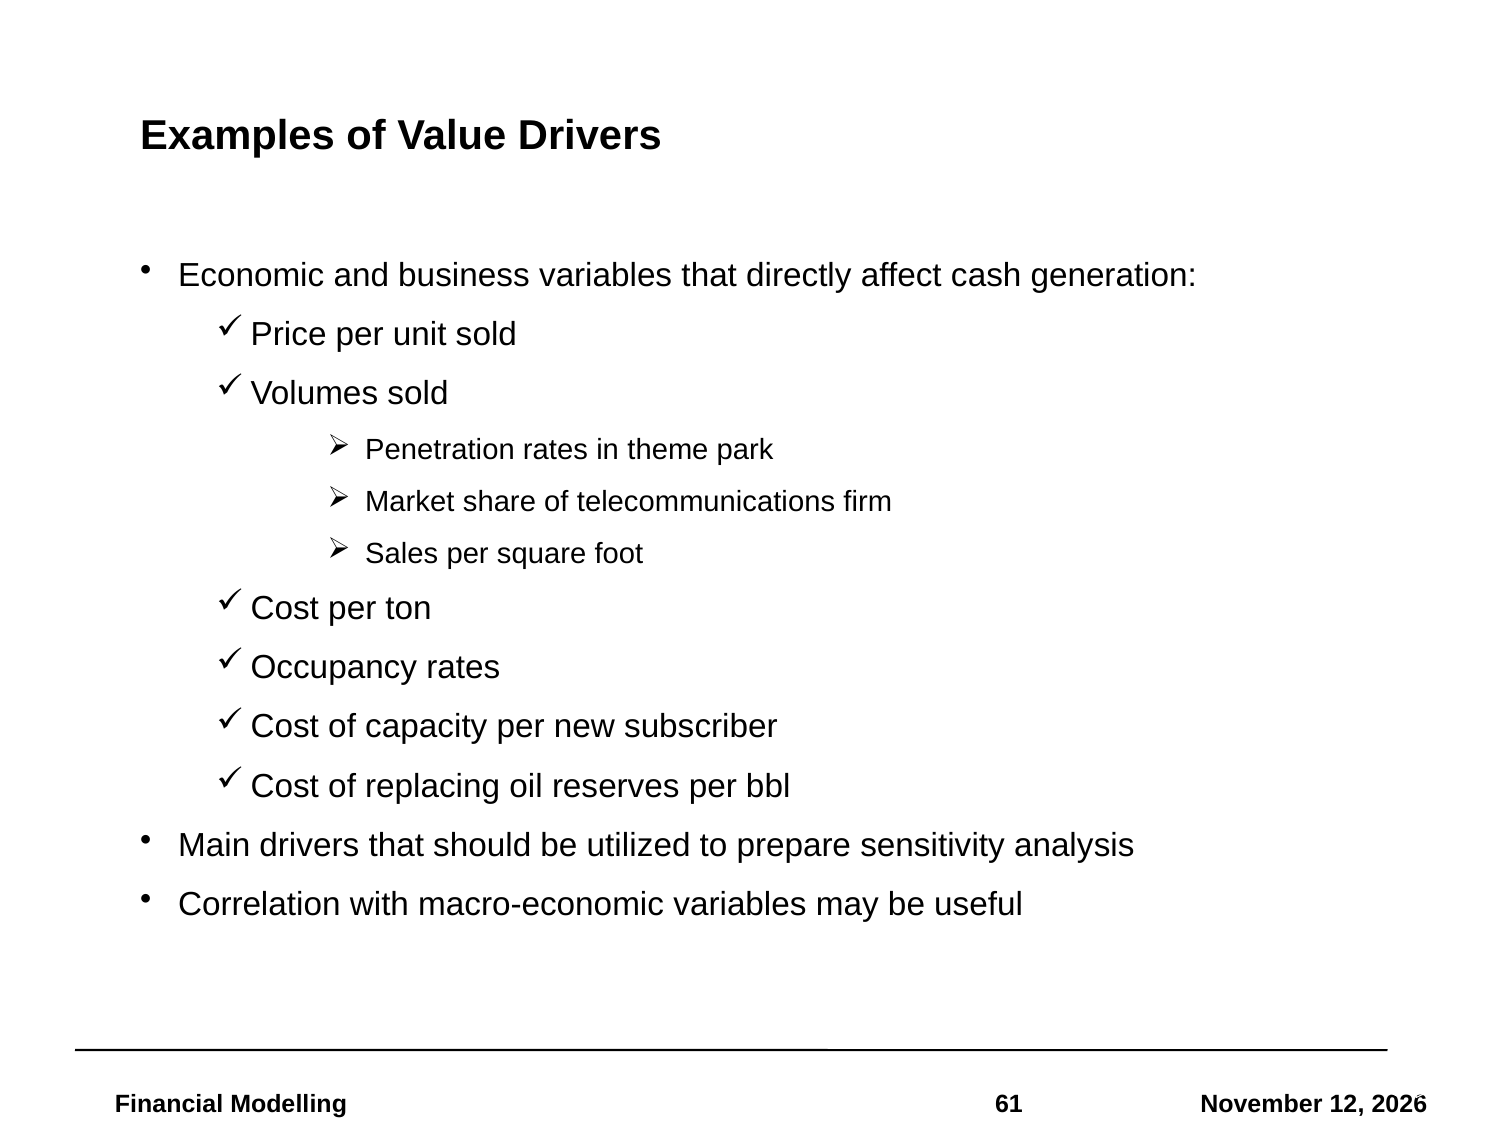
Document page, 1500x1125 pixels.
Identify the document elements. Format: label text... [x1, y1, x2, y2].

list Economic and business variables that directly affect cash generation: Price per unit sold Volumes sold Penetration rates in theme park Market share of telecommunications firm Sales per square foot Cost per ton Occupancy rates Cost of capacity per new subscriber Cost of replacing oil reserves per bbl Main drivers that should be utilized to prepare sensitivity analysis Correlation with macro-economic variables may be useful [124, 249, 1413, 1001]
title Examples of Value Drivers [124, 99, 1413, 226]
